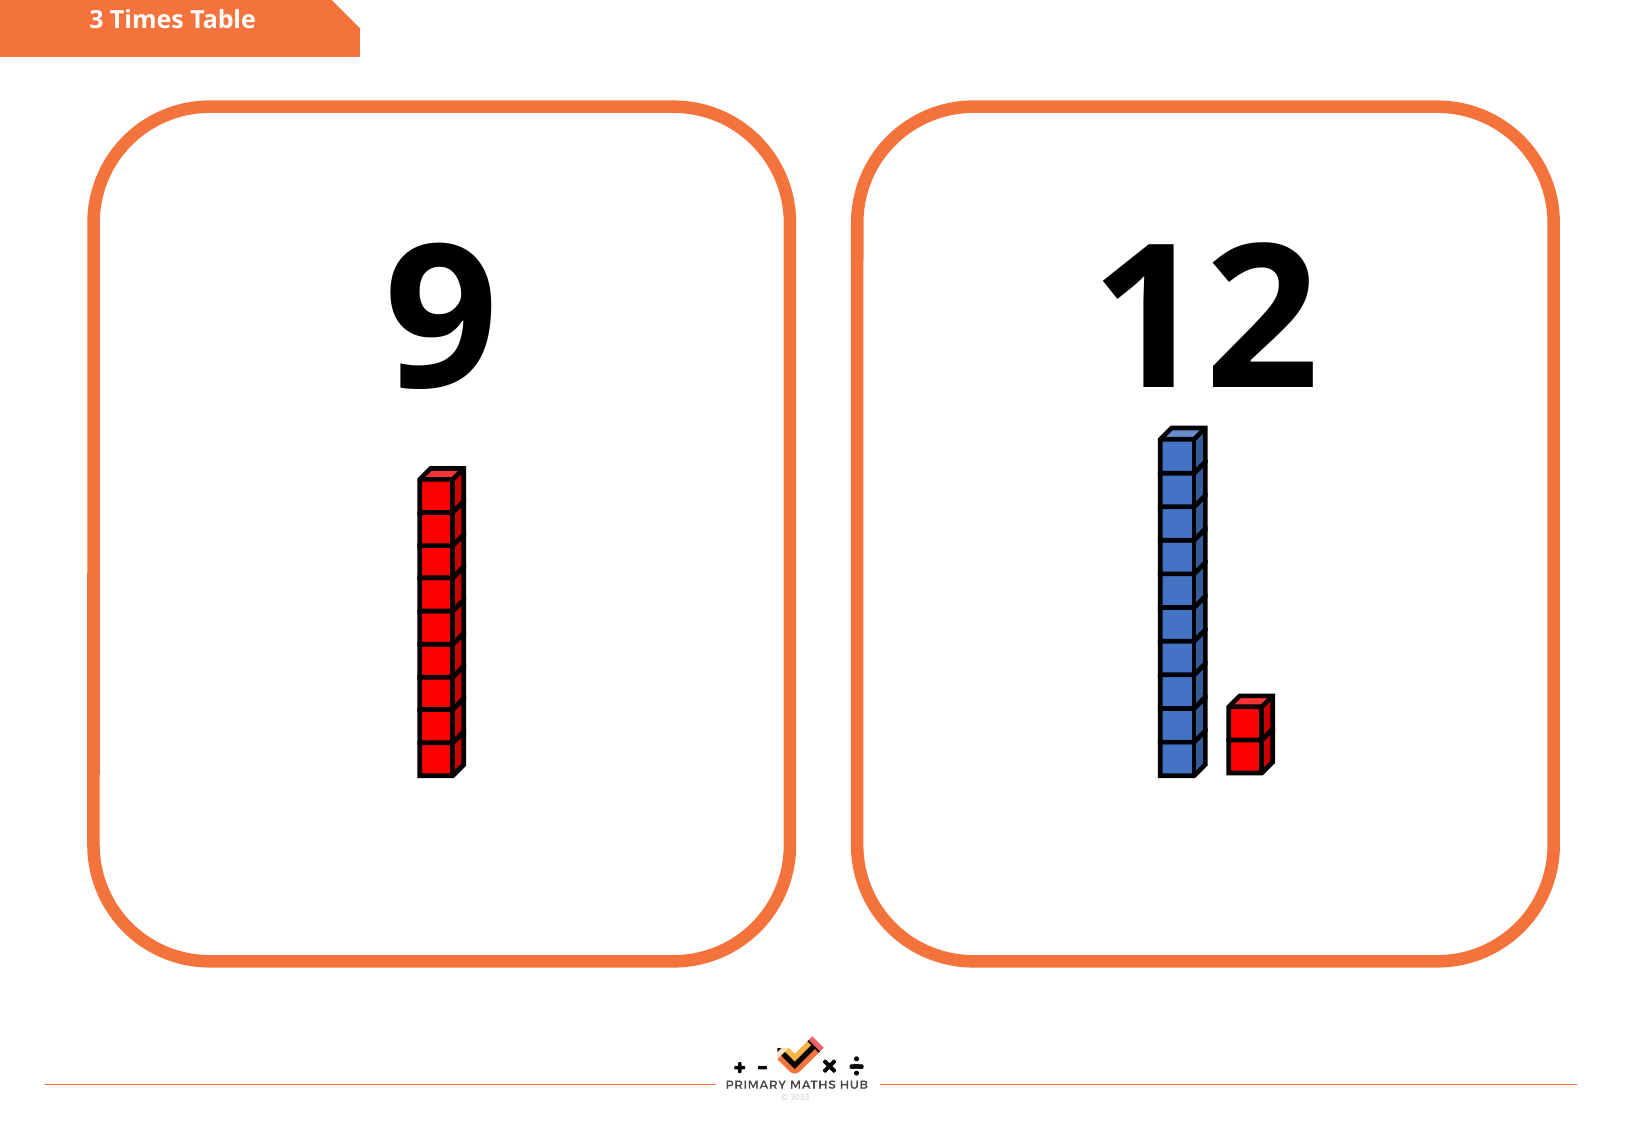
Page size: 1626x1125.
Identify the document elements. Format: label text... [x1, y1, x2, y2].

picture [722, 1034, 872, 1094]
text_box 12 [857, 179, 1554, 435]
text_box [100, 105, 783, 179]
text_box [864, 105, 1547, 179]
text_box 9 [93, 179, 790, 435]
text_box © 3033 [720, 1084, 870, 1110]
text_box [419, 468, 464, 776]
text_box [92, 207, 792, 963]
text_box [856, 209, 1555, 963]
text_box 3 Times Table [0, 0, 361, 58]
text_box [1160, 427, 1206, 776]
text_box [1228, 695, 1273, 774]
